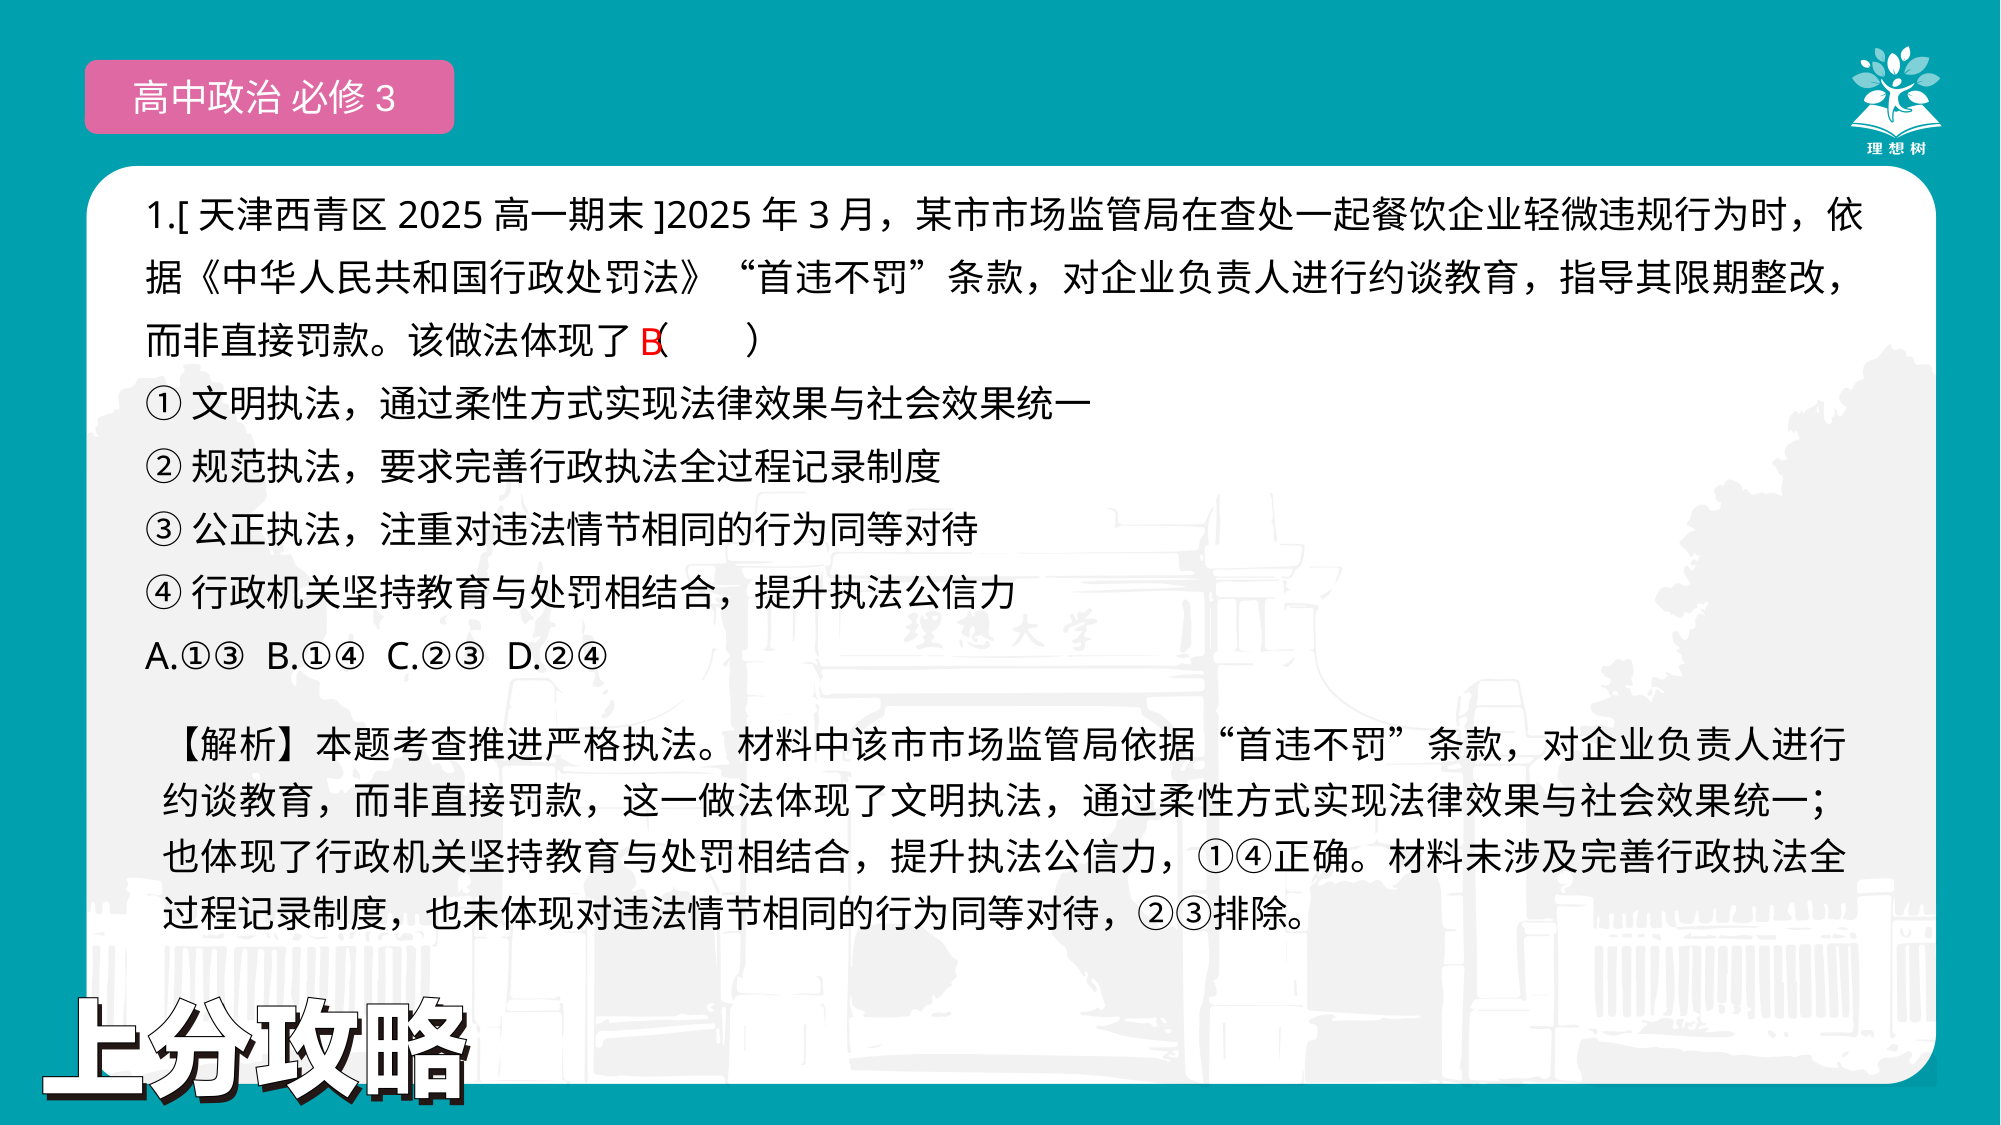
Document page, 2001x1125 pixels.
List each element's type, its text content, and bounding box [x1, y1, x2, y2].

text_box 【解析】本题考查推进严格执法。材料中该市市场监管局依据“首违不罚”条款，对企业负责人进行约谈教育，而非直接罚款，这一做法体现了文明执法，通过柔性方式实现法律效果与社会效果统一；也体现了行政机关坚持教育与处罚相结合，提升执法公信力，①④正确。材料未涉及完善行政执法全过程记录制度，也未体现对违法情节相同的行为同等对待，②③排除。 [147, 702, 1862, 1010]
text_box 1.[天津西青区2025高一期末]2025年3月，某市市场监管局在查处一起餐饮企业轻微违规行为时，依据《中华人民共和国行政处罚法》“首违不罚”条款，对企业负责人进行约谈教育，指导其限期整改，而非直接罚款。该做法体现了（ ） ①文明执法，通过柔性方式实现法律效果与社会效果统一 ②规范执法，要求完善行政执法全过程记录制度 ③公正执法，注重对违法情节相同的行为同等对待 ④行政机关坚持教育与处罚相结合，提升执法公信力 A.①③ B.①④ C.②③ D.②④ [130, 166, 1880, 685]
picture [0, 0, 2001, 1125]
text_box B [614, 288, 732, 371]
text_box 高中政治 必修3 [83, 58, 456, 135]
